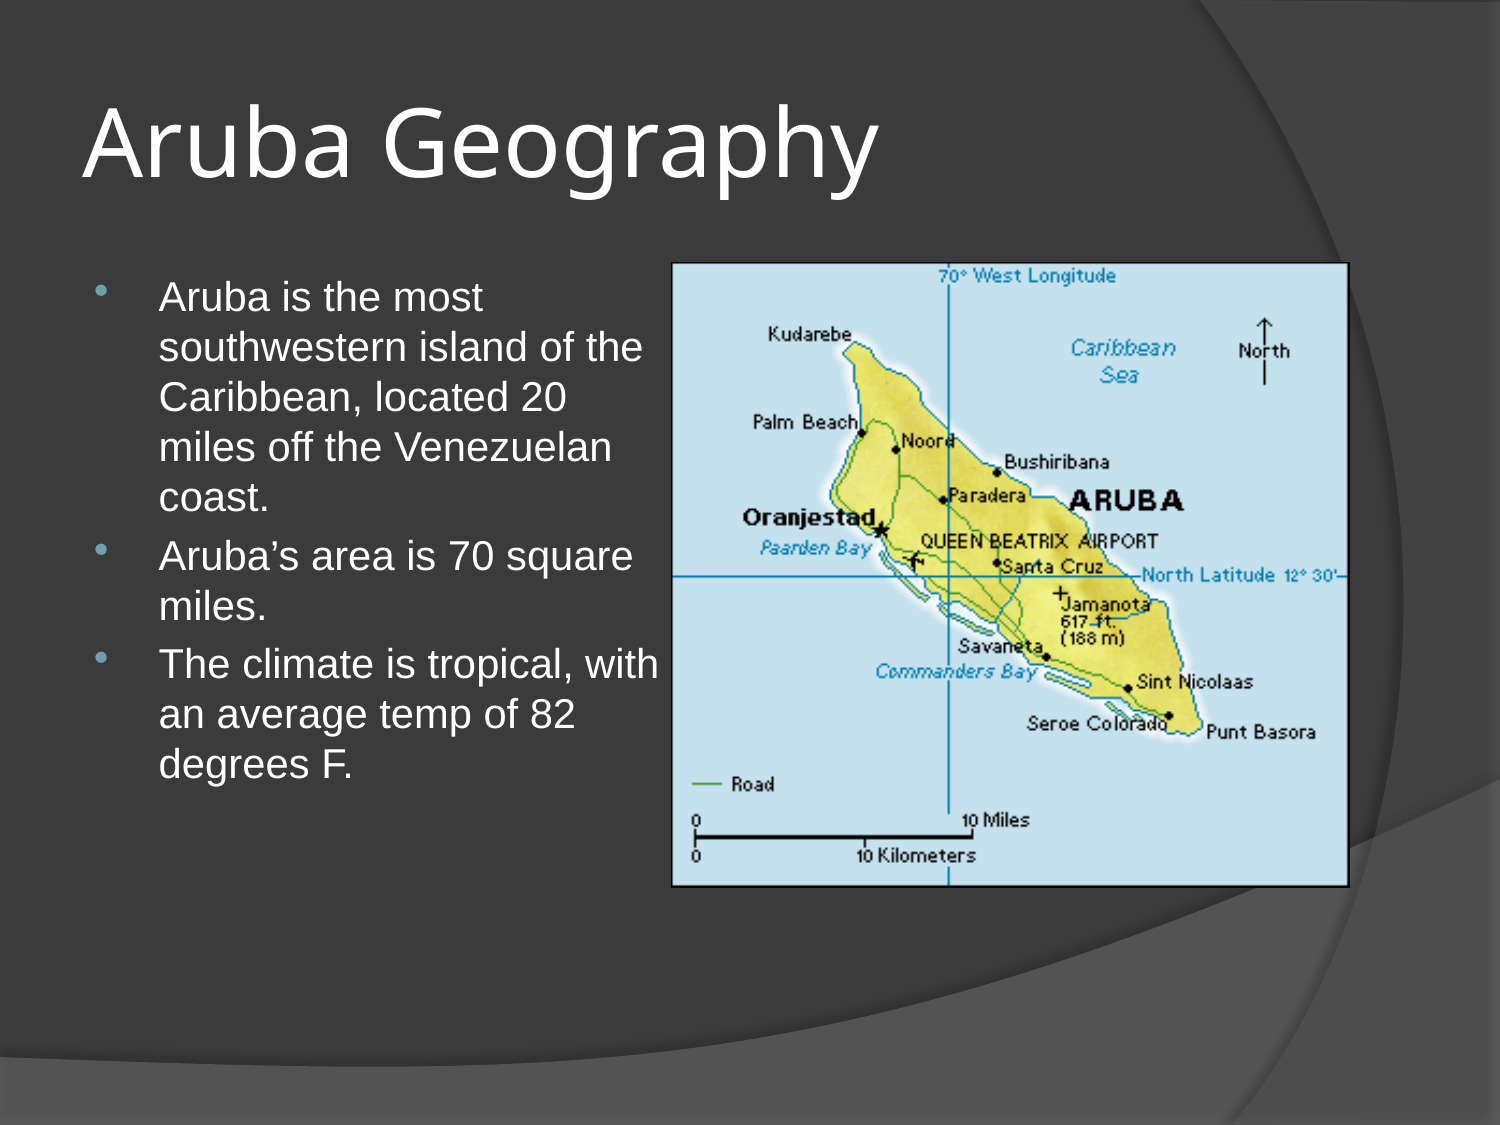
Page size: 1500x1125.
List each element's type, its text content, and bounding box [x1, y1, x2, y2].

list Aruba is the most southwestern island of the Caribbean, located 20 miles off the Venezuelan coast. Aruba’s area is 70 square miles. The climate is tropical, with an average temp of 82 degrees F. [75, 262, 675, 1005]
picture [671, 262, 1351, 888]
title Aruba Geography [75, 45, 1300, 233]
